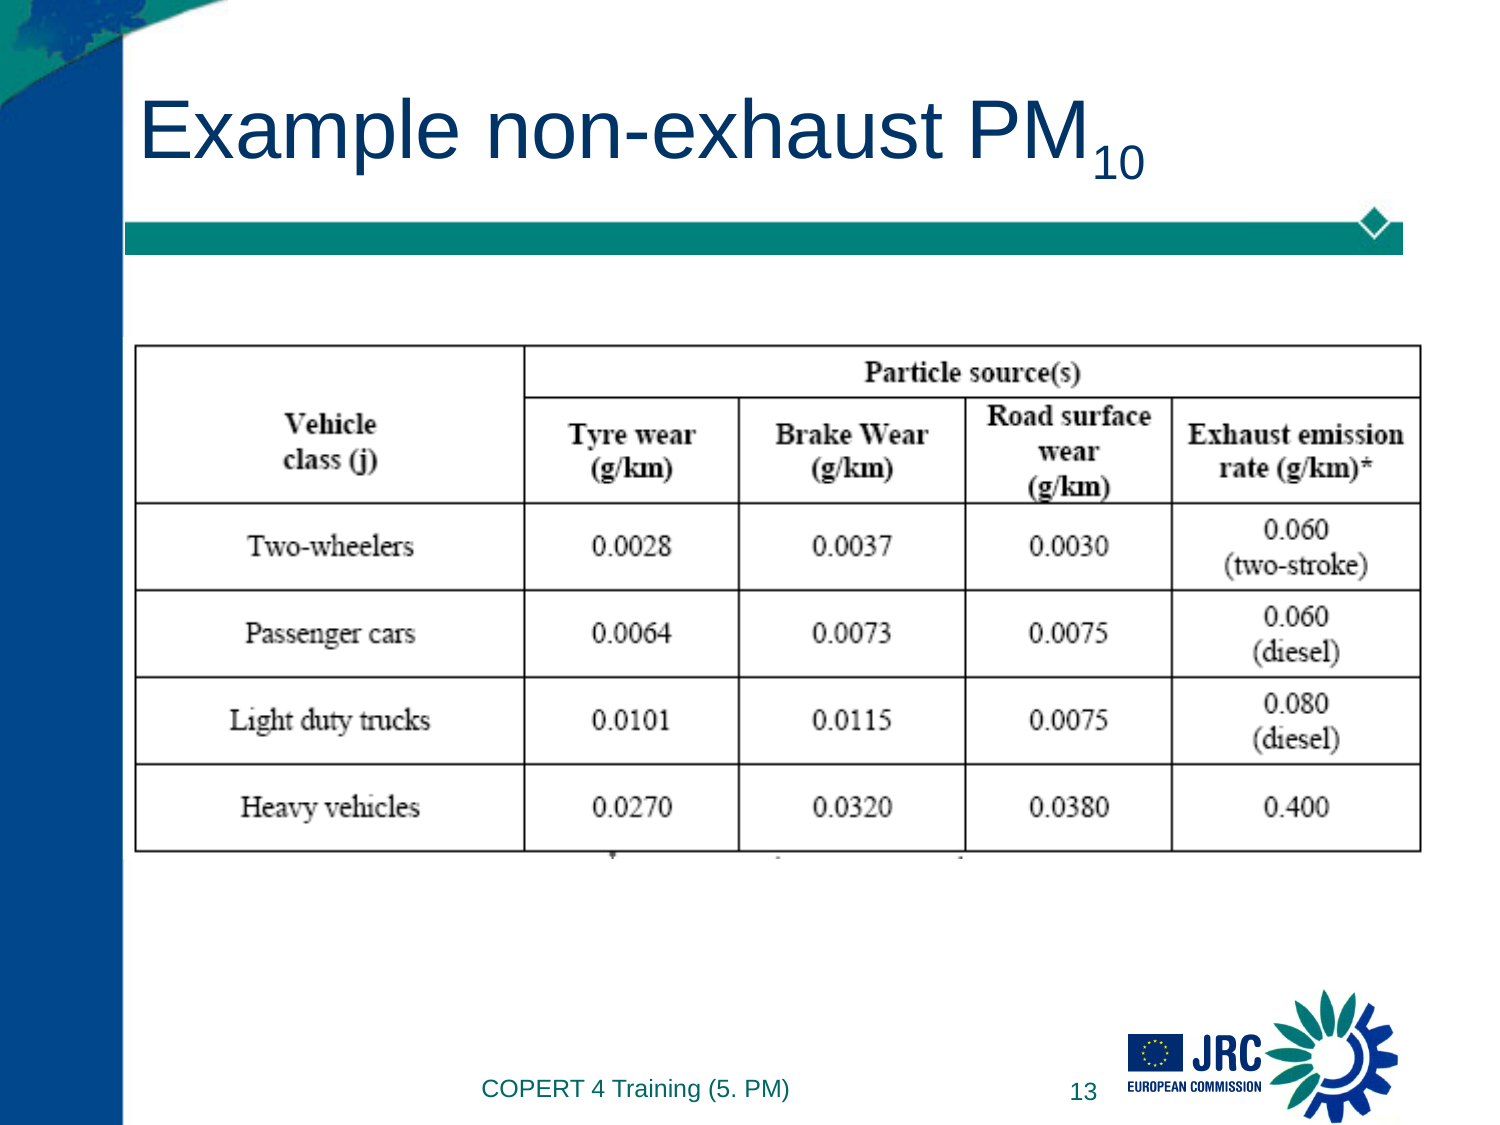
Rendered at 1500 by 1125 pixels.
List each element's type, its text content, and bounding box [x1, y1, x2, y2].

picture [0, 0, 1403, 1125]
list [123, 337, 1430, 859]
text_box Example non-exhaust PM10 [135, 54, 1447, 210]
picture [1262, 987, 1400, 1125]
picture [1128, 1034, 1261, 1092]
slide_number 13 [987, 1062, 1113, 1113]
footer COPERT 4 Training (5. PM) [324, 1062, 948, 1110]
title [124, 33, 1401, 188]
